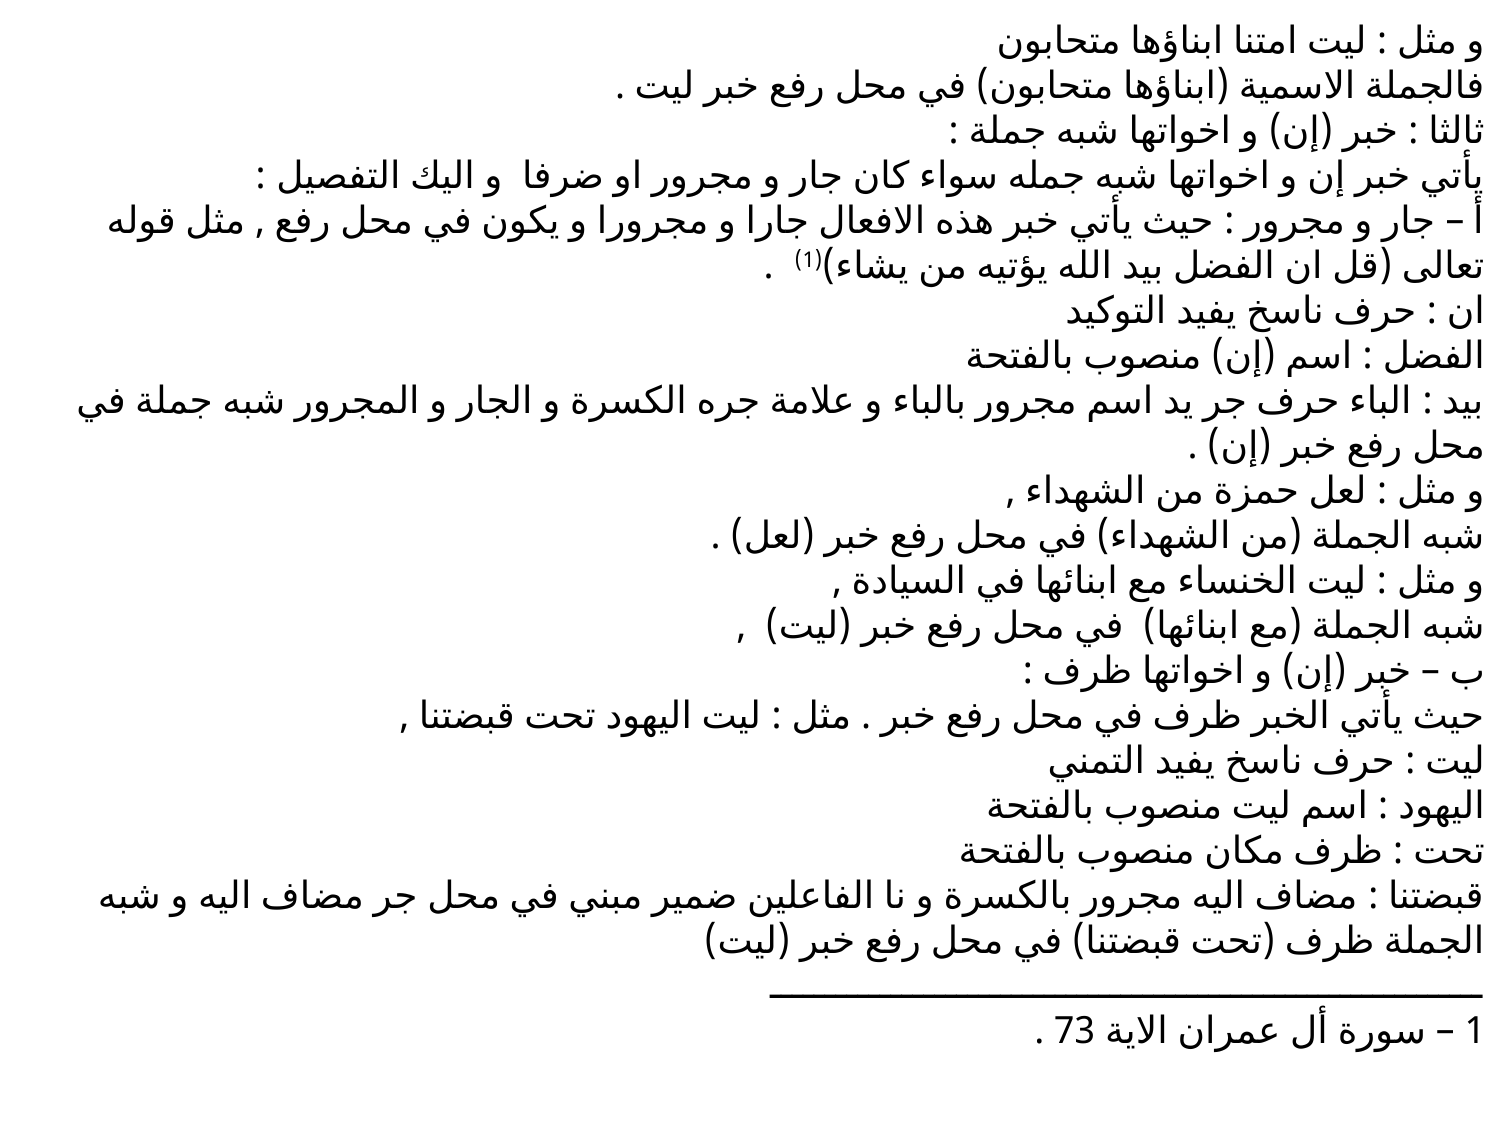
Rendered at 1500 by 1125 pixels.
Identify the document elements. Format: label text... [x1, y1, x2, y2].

text_box و مثل : ليت امتنا ابناؤها متحابون فالجملة الاسمية (ابناؤها متحابون) في محل رفع خبر ليت . ثالثا : خبر (إن) و اخواتها شبه جملة : يأتي خبر إن و اخواتها شبه جمله سواء كان جار و مجرور او ضرفا و اليك التفصيل : أ – جار و مجرور : حيث يأتي خبر هذه الافعال جارا و مجرورا و يكون في محل رفع , مثل قوله تعالى (قل ان الفضل بيد الله يؤتيه من يشاء)(1) . ان : حرف ناسخ يفيد التوكيد الفضل : اسم (إن) منصوب بالفتحة بيد : الباء حرف جر يد اسم مجرور بالباء و علامة جره الكسرة و الجار و المجرور شبه جملة في محل رفع خبر (إن) . و مثل : لعل حمزة من الشهداء , شبه الجملة (من الشهداء) في محل رفع خبر (لعل) . و مثل : ليت الخنساء مع ابنائها في السيادة , شبه الجملة (مع ابنائها) في محل رفع خبر (ليت) , ب – خبر (إن) و اخواتها ظرف : حيث يأتي الخبر ظرف في محل رفع خبر . مثل : ليت اليهود تحت قبضتنا , ليت : حرف ناسخ يفيد التمني اليهود : اسم ليت منصوب بالفتحة تحت : ظرف مكان منصوب بالفتحة قبضتنا : مضاف اليه مجرور بالكسرة و نا الفاعلين ضمير مبني في محل جر مضاف اليه و شبه الجملة ظرف (تحت قبضتنا) في محل رفع خبر (ليت) ـــــــــــــــــــــــــــــــــــــــــــــــــــــــــــــــــ 1 – سورة أل عمران الاية 73 . [0, 8, 1500, 1059]
